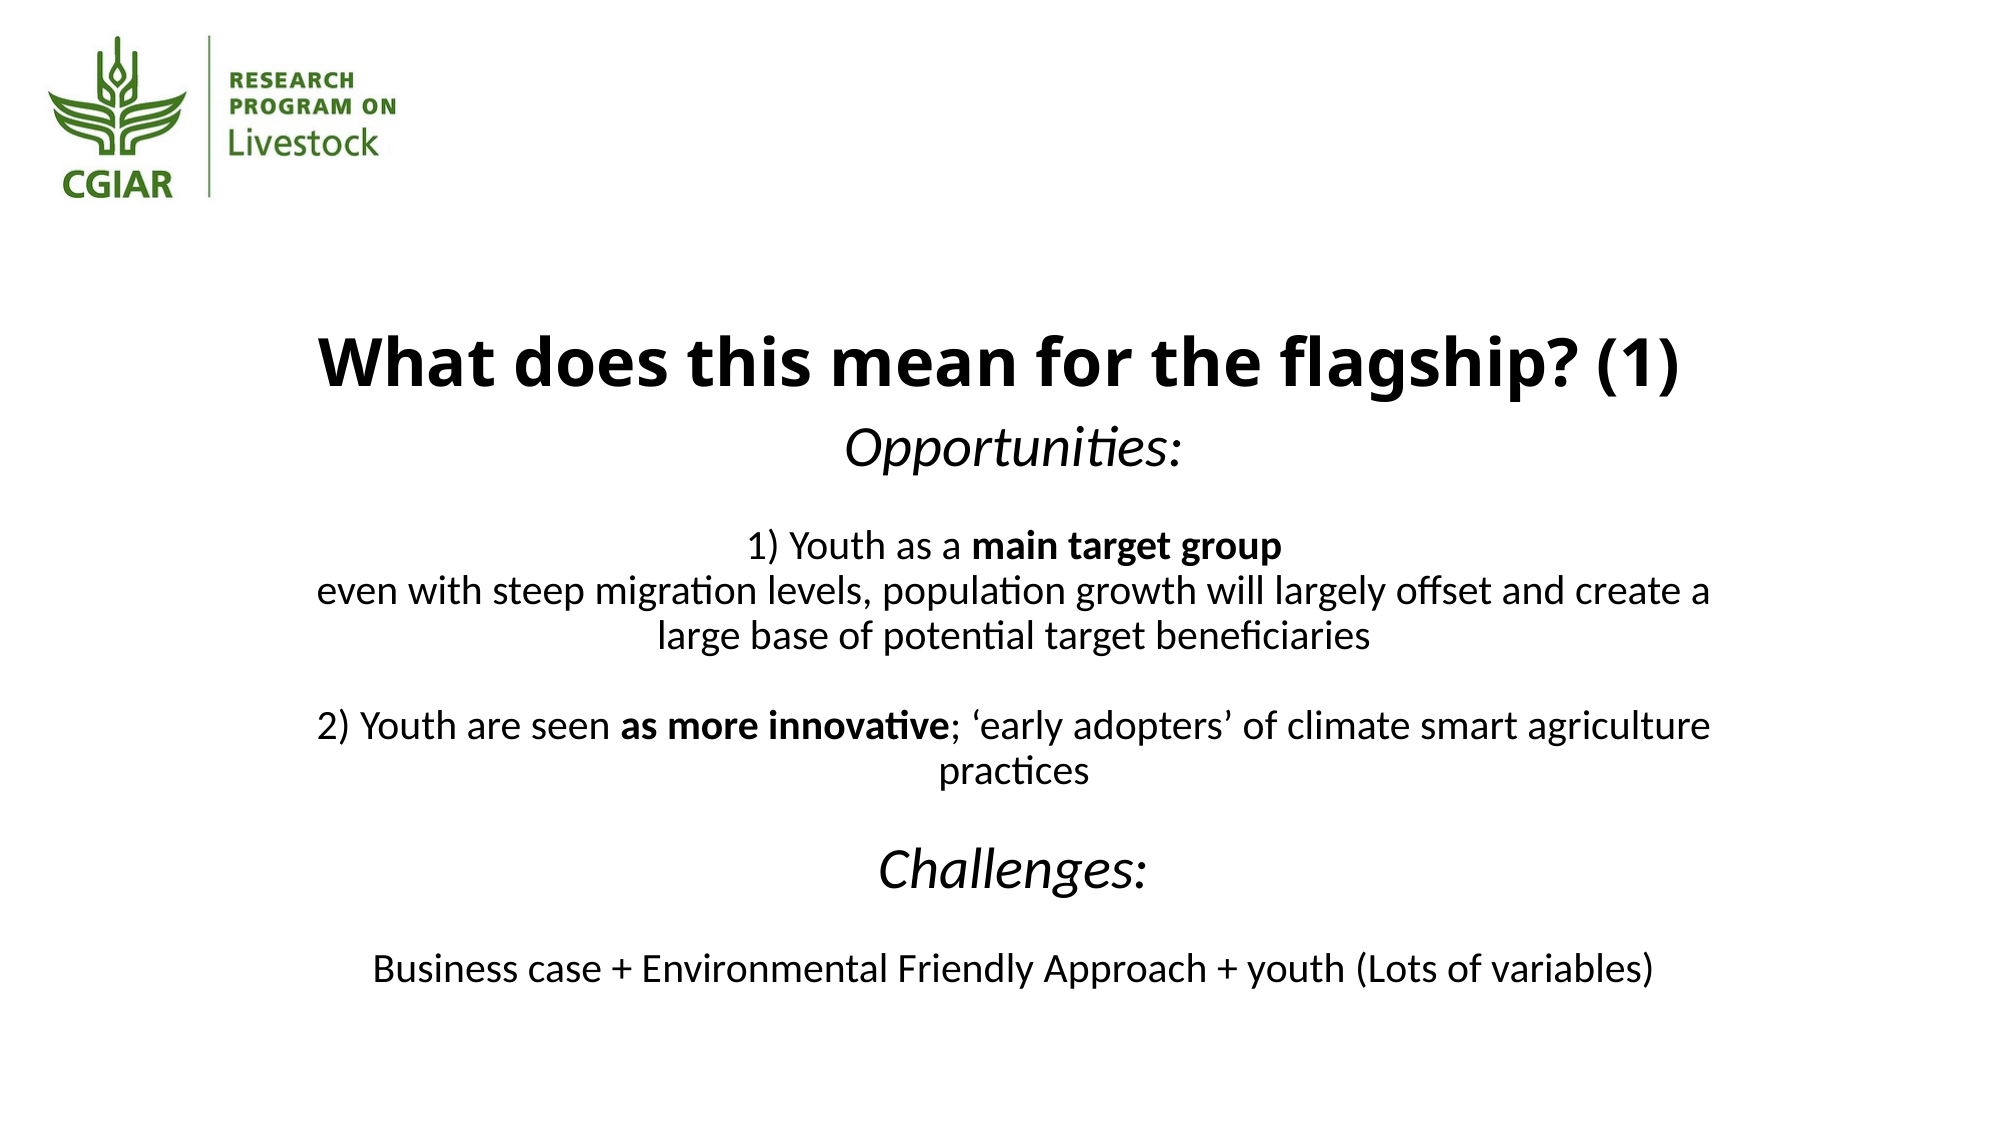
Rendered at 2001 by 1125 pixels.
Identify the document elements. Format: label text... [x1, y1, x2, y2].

title What does this mean for the flagship? (1) [249, 16, 1750, 409]
subtitle Opportunities: 1) Youth as a main target group even with steep migration levels, population growth will largely offset and create a large base of potential target beneficiaries 2) Youth are seen as more innovative; ‘early adopters’ of climate smart agriculture practices Challenges: Business case + Environmental Friendly Approach + youth (Lots of variables) [264, 408, 1765, 680]
picture [44, 29, 413, 213]
